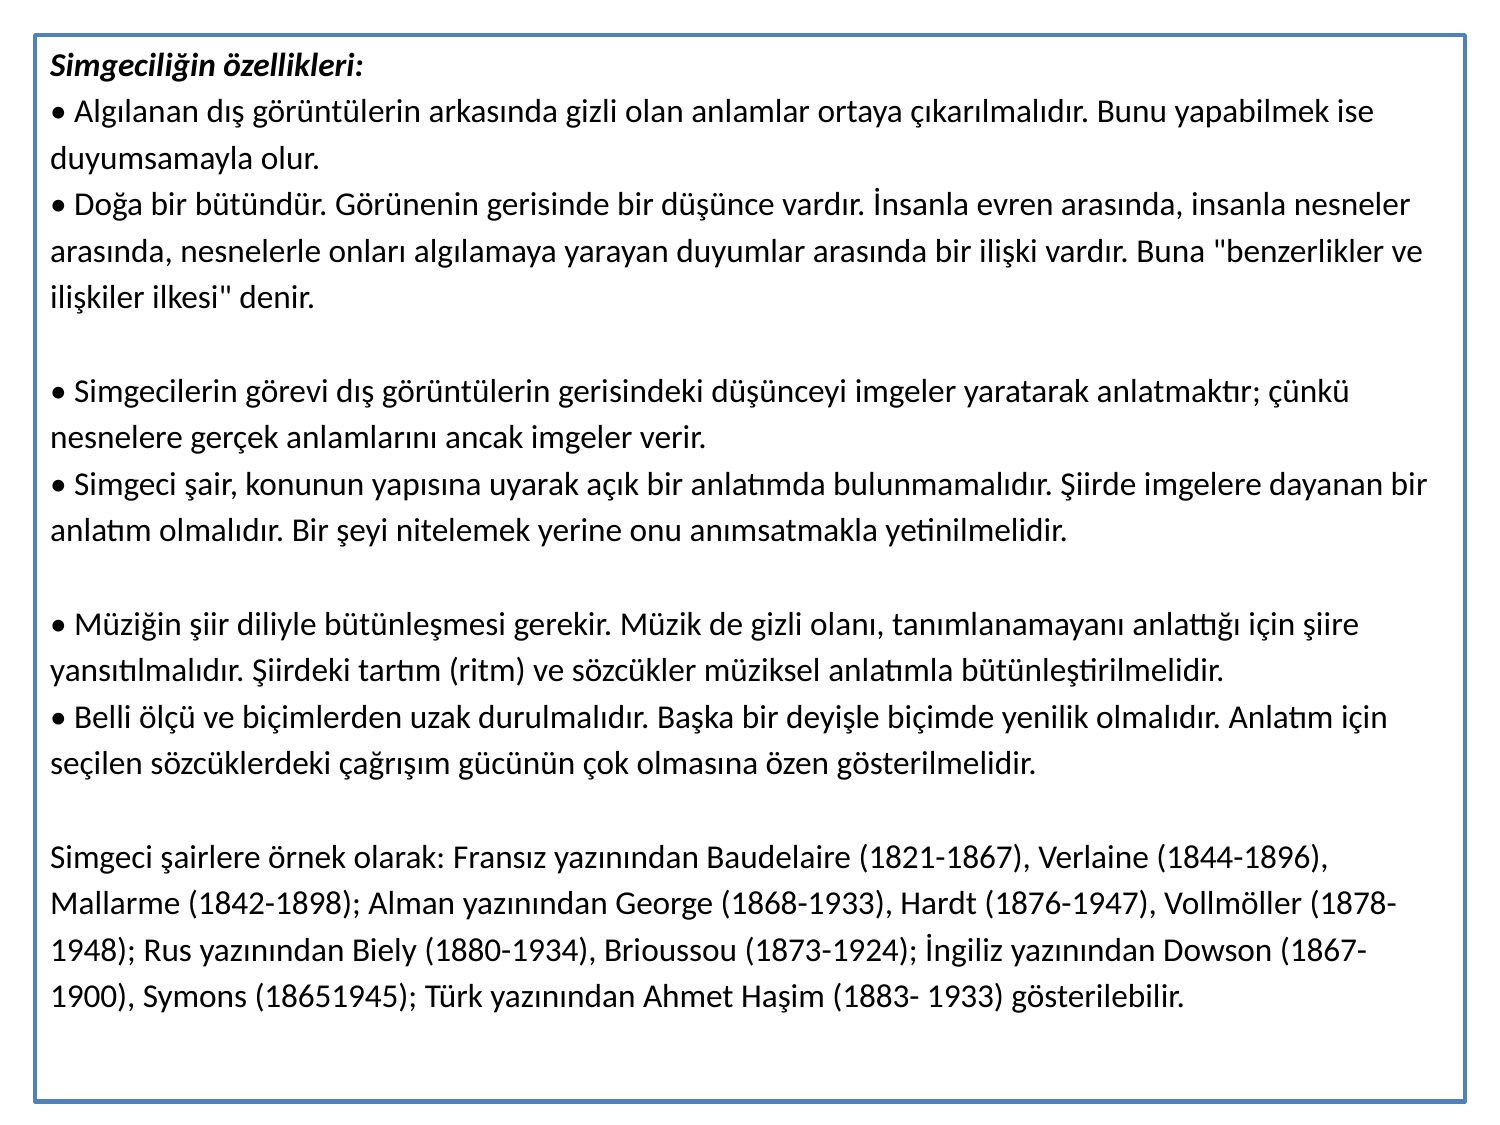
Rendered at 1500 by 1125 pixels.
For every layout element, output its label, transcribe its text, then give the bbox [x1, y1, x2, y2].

list Simgeciliğin özellikleri: • Algılanan dış görüntülerin arkasında gizli olan anlamlar ortaya çıkarılmalıdır. Bunu yapabilmek ise duyumsamayla olur. • Doğa bir bütündür. Görünenin gerisinde bir düşünce vardır. İnsanla evren arasında, insanla nesneler arasında, nesnelerle onları algılamaya yarayan duyumlar arasında bir ilişki vardır. Buna "benzerlikler ve ilişkiler ilkesi" denir. • Simgecilerin görevi dış görüntülerin gerisindeki düşünceyi imgeler yaratarak anlatmaktır; çünkü nesnelere gerçek anlamlarını ancak imgeler verir. • Simgeci şair, konunun yapısına uyarak açık bir anlatımda bulunmamalıdır. Şiirde imgelere dayanan bir anlatım olmalıdır. Bir şeyi nitelemek yerine onu anımsatmakla yetinilmelidir. • Müziğin şiir diliyle bütünleşmesi gerekir. Müzik de gizli olanı, tanımlanamayanı anlattığı için şiire yansıtılmalıdır. Şiirdeki tartım (ritm) ve sözcükler müziksel anlatımla bütünleştirilmelidir. • Belli ölçü ve biçimlerden uzak durulmalıdır. Başka bir deyişle biçimde yenilik olmalıdır. Anlatım için seçilen sözcüklerdeki çağrışım gücünün çok olmasına özen gösterilmelidir. Simgeci şairlere örnek olarak: Fransız yazınından Baudelaire (1821-1867), Verlaine (1844-1896), Mallarme (1842-1898); Alman yazınından George (1868-1933), Hardt (1876-1947), Vollmöller (1878- 1948); Rus yazınından Biely (1880-1934), Brioussou (1873-1924); İngiliz yazınından Dowson (1867- 1900), Symons (18651945); Türk yazınından Ahmet Haşim (1883- 1933) gösterilebilir. [33, 33, 1467, 1104]
